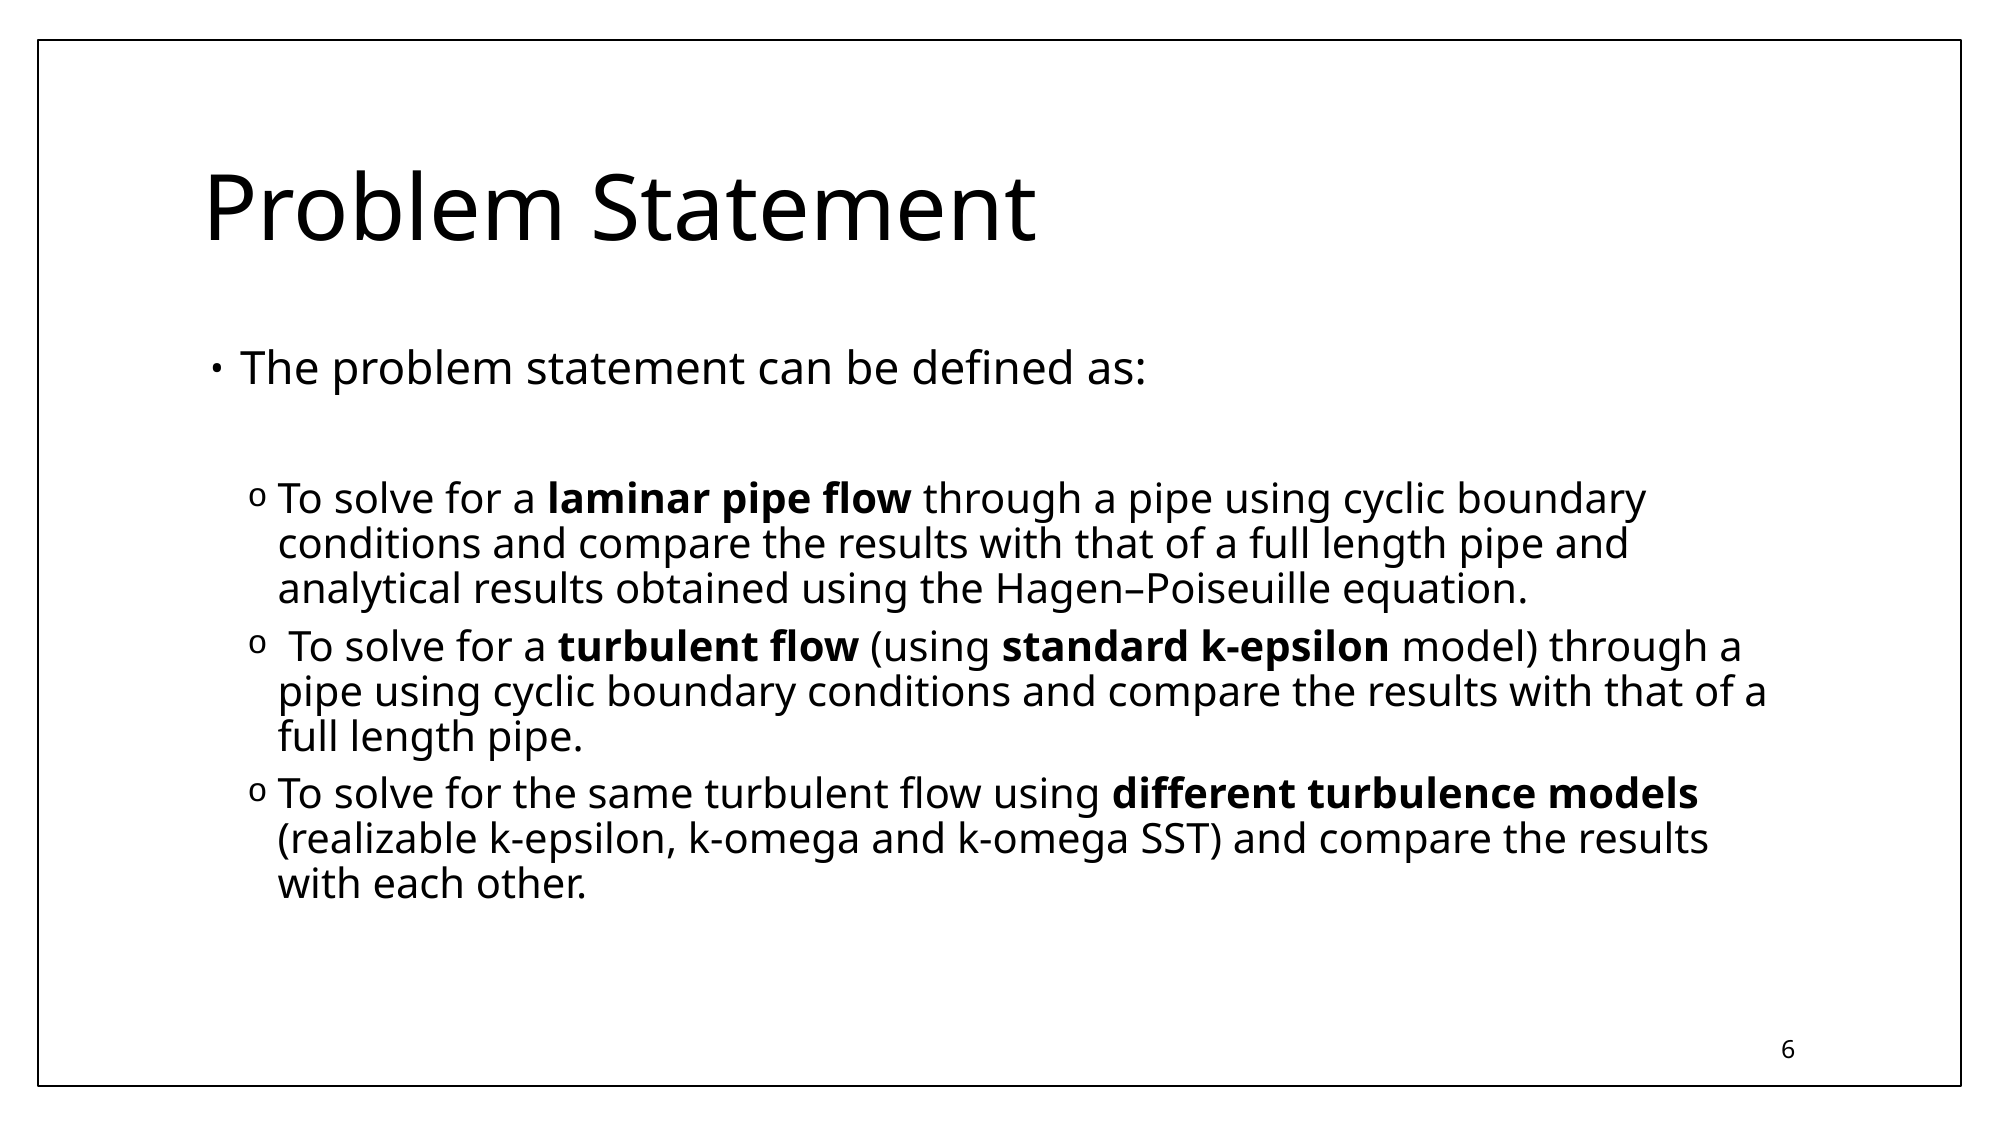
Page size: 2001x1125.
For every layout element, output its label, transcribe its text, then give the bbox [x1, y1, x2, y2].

title Problem Statement [187, 99, 1808, 323]
slide_number 6 [1530, 1020, 1811, 1081]
list The problem statement can be defined as: To solve for a laminar pipe flow through a pipe using cyclic boundary conditions and compare the results with that of a full length pipe and analytical results obtained using the Hagen–Poiseuille equation. To solve for a turbulent flow (using standard k-epsilon model) through a pipe using cyclic boundary conditions and compare the results with that of a full length pipe. To solve for the same turbulent flow using different turbulence models (realizable k-epsilon, k-omega and k-omega SST) and compare the results with each other. [187, 337, 1808, 1000]
